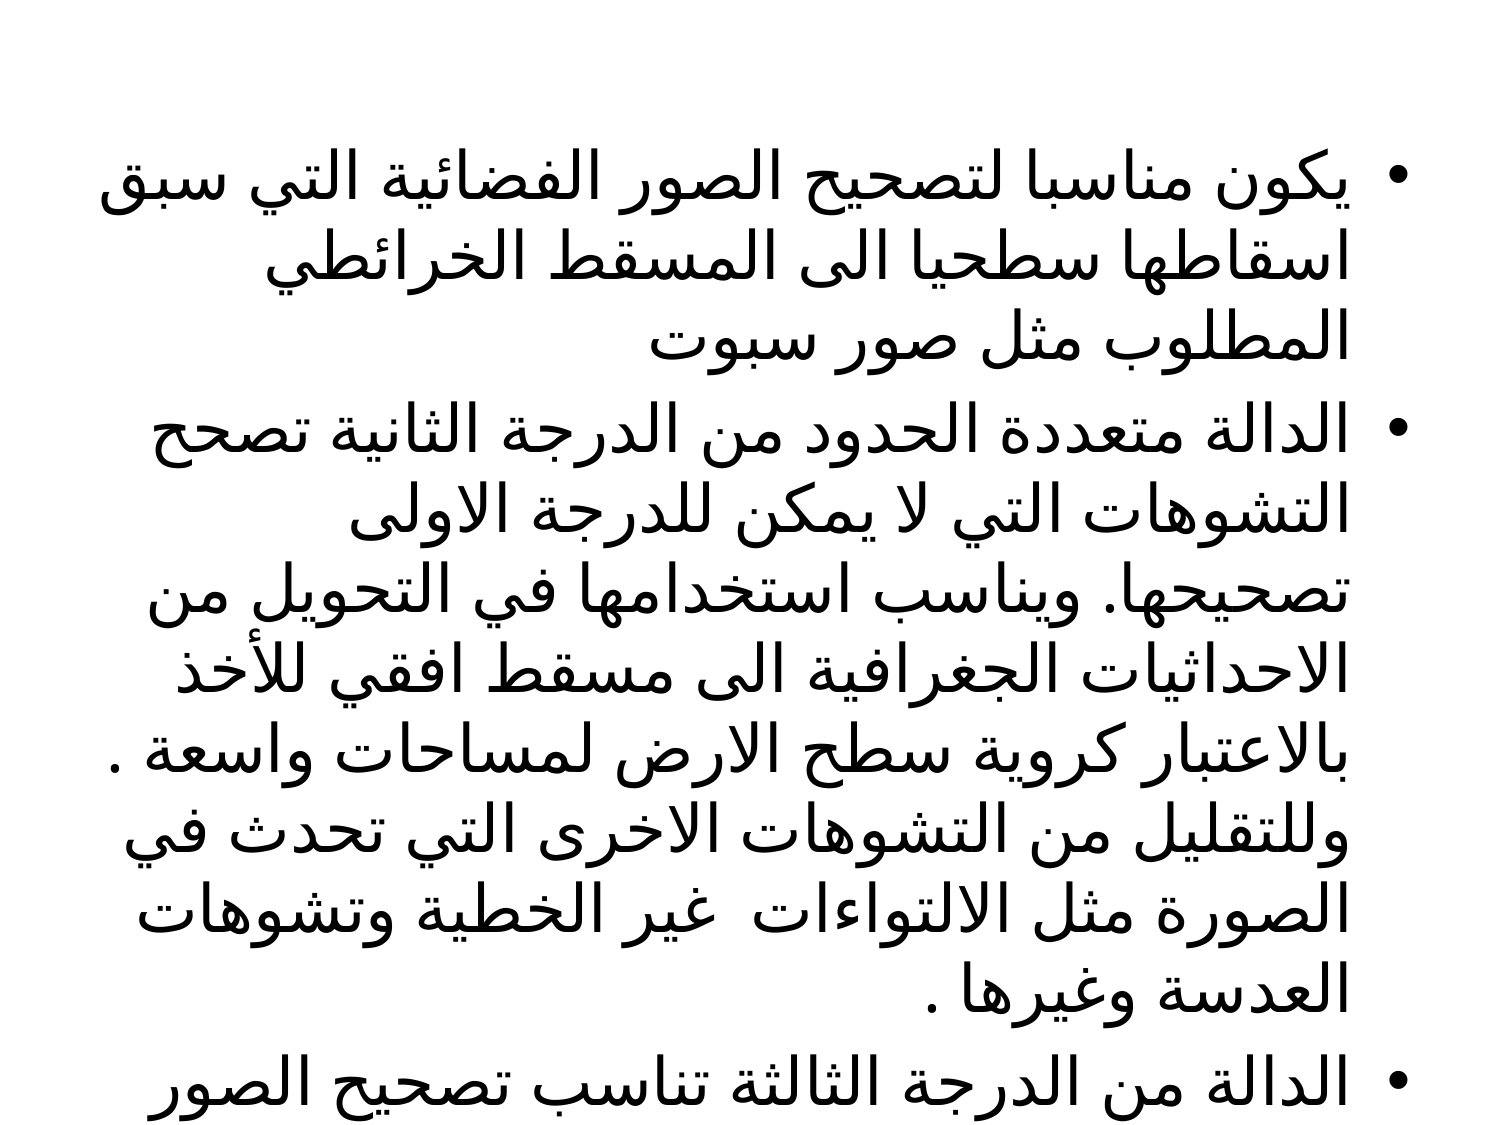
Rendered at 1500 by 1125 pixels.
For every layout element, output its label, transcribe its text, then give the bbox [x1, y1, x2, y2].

list يكون مناسبا لتصحيح الصور الفضائية التي سبق اسقاطها سطحيا الى المسقط الخرائطي المطلوب مثل صور سبوت الدالة متعددة الحدود من الدرجة الثانية تصحح التشوهات التي لا يمكن للدرجة الاولى تصحيحها. ويناسب استخدامها في التحويل من الاحداثيات الجغرافية الى مسقط افقي للأخذ بالاعتبار كروية سطح الارض لمساحات واسعة . وللتقليل من التشوهات الاخرى التي تحدث في الصورة مثل الالتواءات غير الخطية وتشوهات العدسة وغيرها . الدالة من الدرجة الثالثة تناسب تصحيح الصور الجوية المشوهة وصور الرادار والخرائط الرقمية المنتجة من فرز [75, 125, 1425, 1005]
